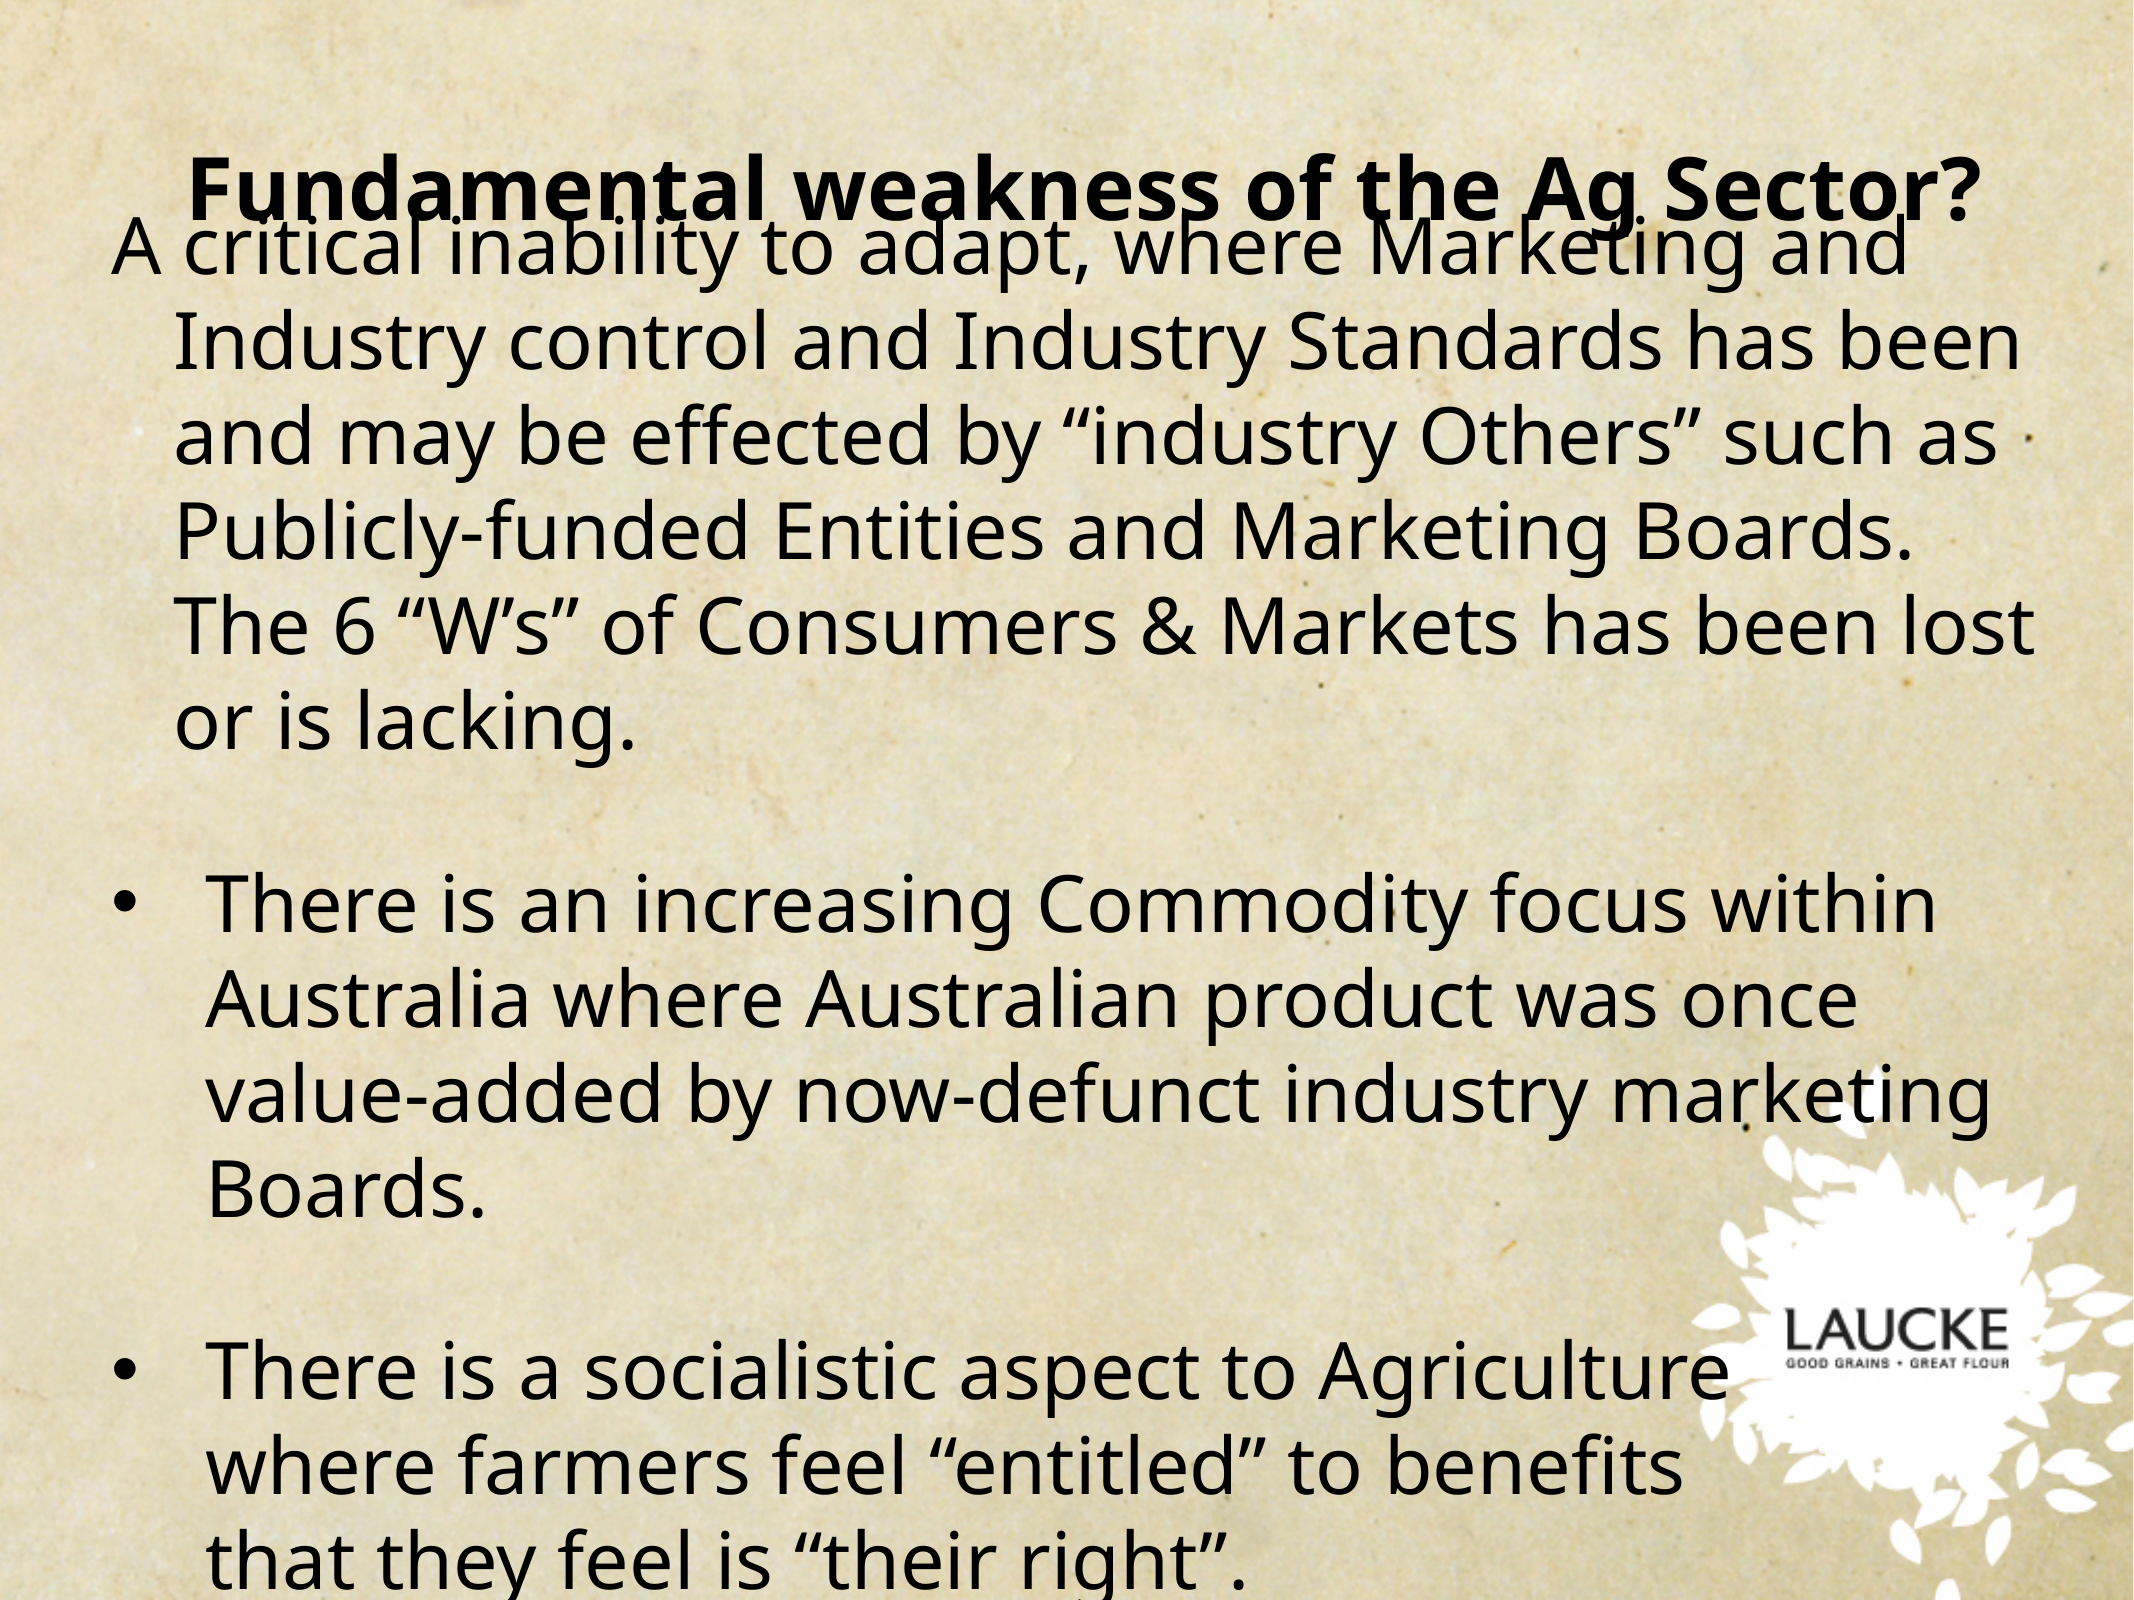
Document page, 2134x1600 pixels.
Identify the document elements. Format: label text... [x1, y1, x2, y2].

picture [0, 0, 2134, 1600]
text_box Fundamental weakness of the Ag Sector? [97, 55, 2071, 315]
text_box [86, 256, 2059, 1393]
text_box A critical inability to adapt, where Marketing and Industry control and Industry Standards has been and may be effected by “industry Others” such as Publicly-funded Entities and Marketing Boards. The 6 “W’s” of Consumers & Markets has been lost or is lacking. There is an increasing Commodity focus within Australia where Australian product was once value-added by now-defunct industry marketing Boards. There is a socialistic aspect to Agriculture where farmers feel “entitled” to benefits that they feel is “their right”. [103, 315, 2076, 1486]
